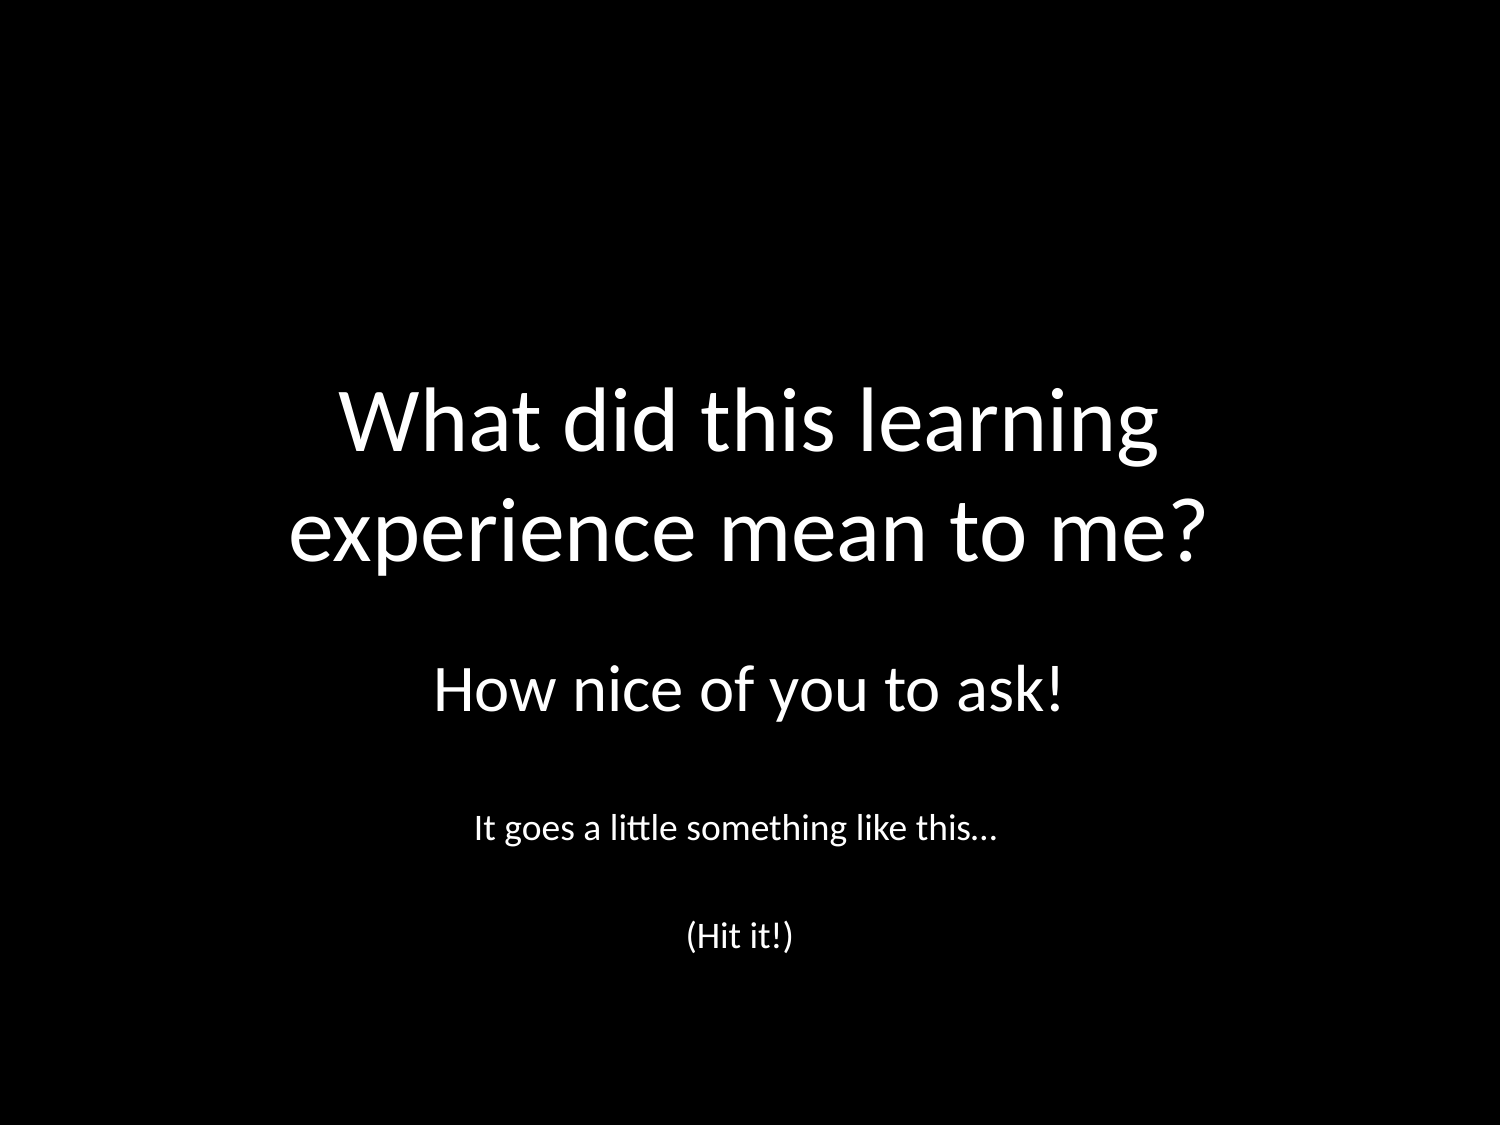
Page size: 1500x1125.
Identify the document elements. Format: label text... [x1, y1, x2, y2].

subtitle How nice of you to ask! [225, 637, 1275, 925]
text_box (Hit it!) [670, 903, 957, 964]
title What did this learning experience mean to me? [112, 349, 1388, 591]
text_box It goes a little something like this… [459, 795, 1148, 856]
